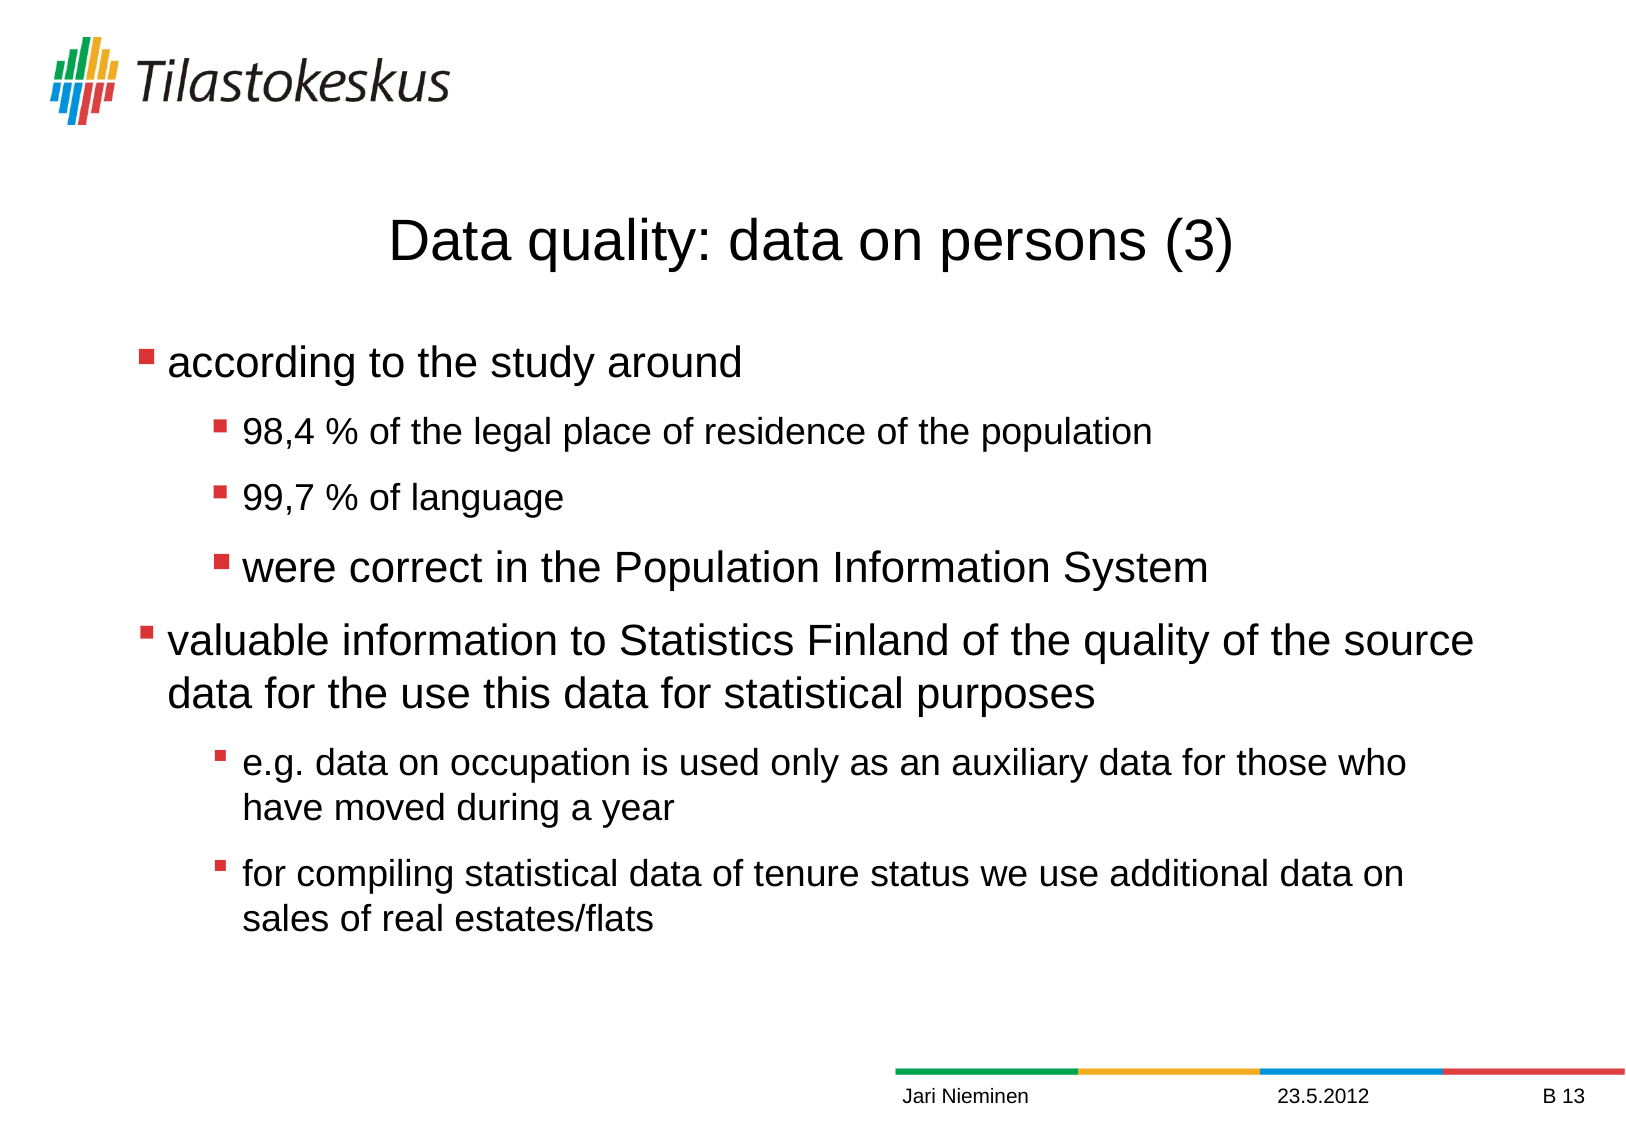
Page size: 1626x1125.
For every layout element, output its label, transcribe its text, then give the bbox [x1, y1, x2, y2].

footer Jari Nieminen [887, 1074, 1251, 1125]
text_box Data quality: data on persons (3) [121, 137, 1504, 326]
text_box according to the study around 98,4 % of the legal place of residence of the population 99,7 % of language were correct in the Population Information System valuable information to Statistics Finland of the quality of the source data for the use this data for statistical purposes e.g. data on occupation is used only as an auxiliary data for those who have moved during a year for compiling statistical data of tenure status we use additional data on sales of real estates/flats [121, 326, 1504, 1000]
slide_number B 13 [1509, 1074, 1601, 1125]
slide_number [1262, 1074, 1509, 1125]
picture [50, 37, 450, 125]
